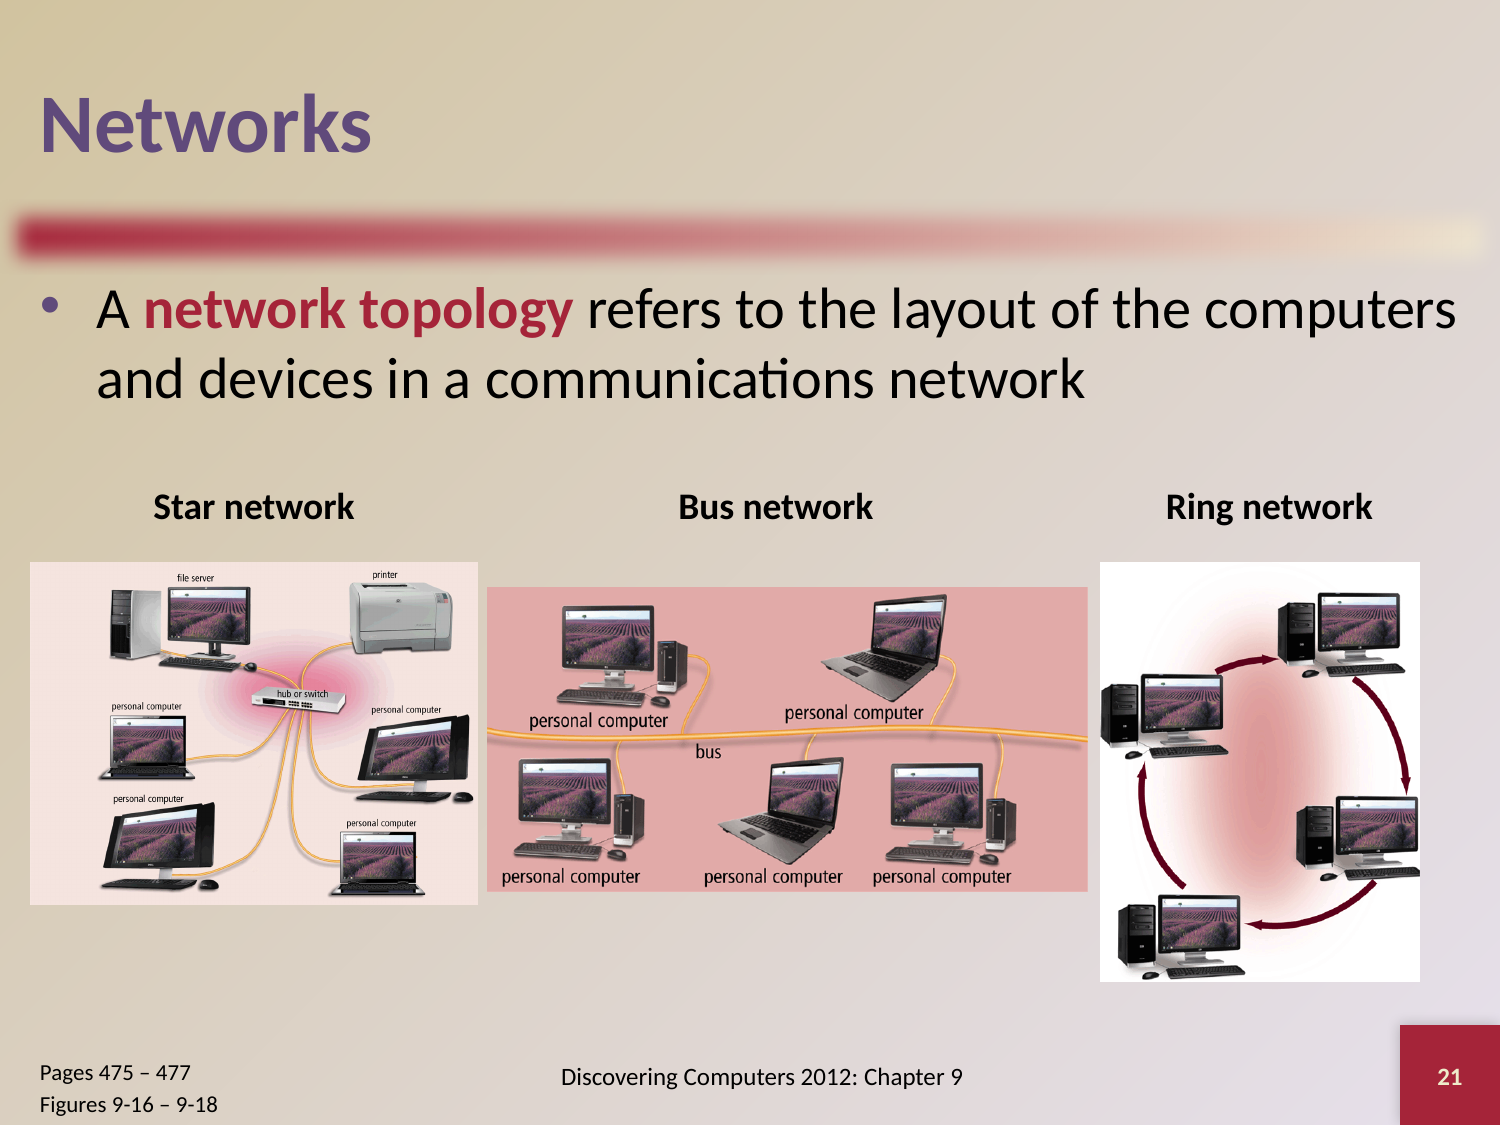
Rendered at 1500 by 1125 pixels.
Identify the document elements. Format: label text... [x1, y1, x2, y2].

list Pages 475 – 477 Figures 9-16 – 9-18 [24, 1050, 300, 1125]
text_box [487, 474, 1089, 892]
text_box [1099, 474, 1420, 983]
footer Discovering Computers 2012: Chapter 9 [450, 1037, 1075, 1113]
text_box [30, 474, 478, 905]
list A network topology refers to the layout of the computers and devices in a communications network [24, 262, 1475, 1025]
title Networks [24, 24, 1475, 213]
slide_number 21 [1400, 1025, 1500, 1125]
